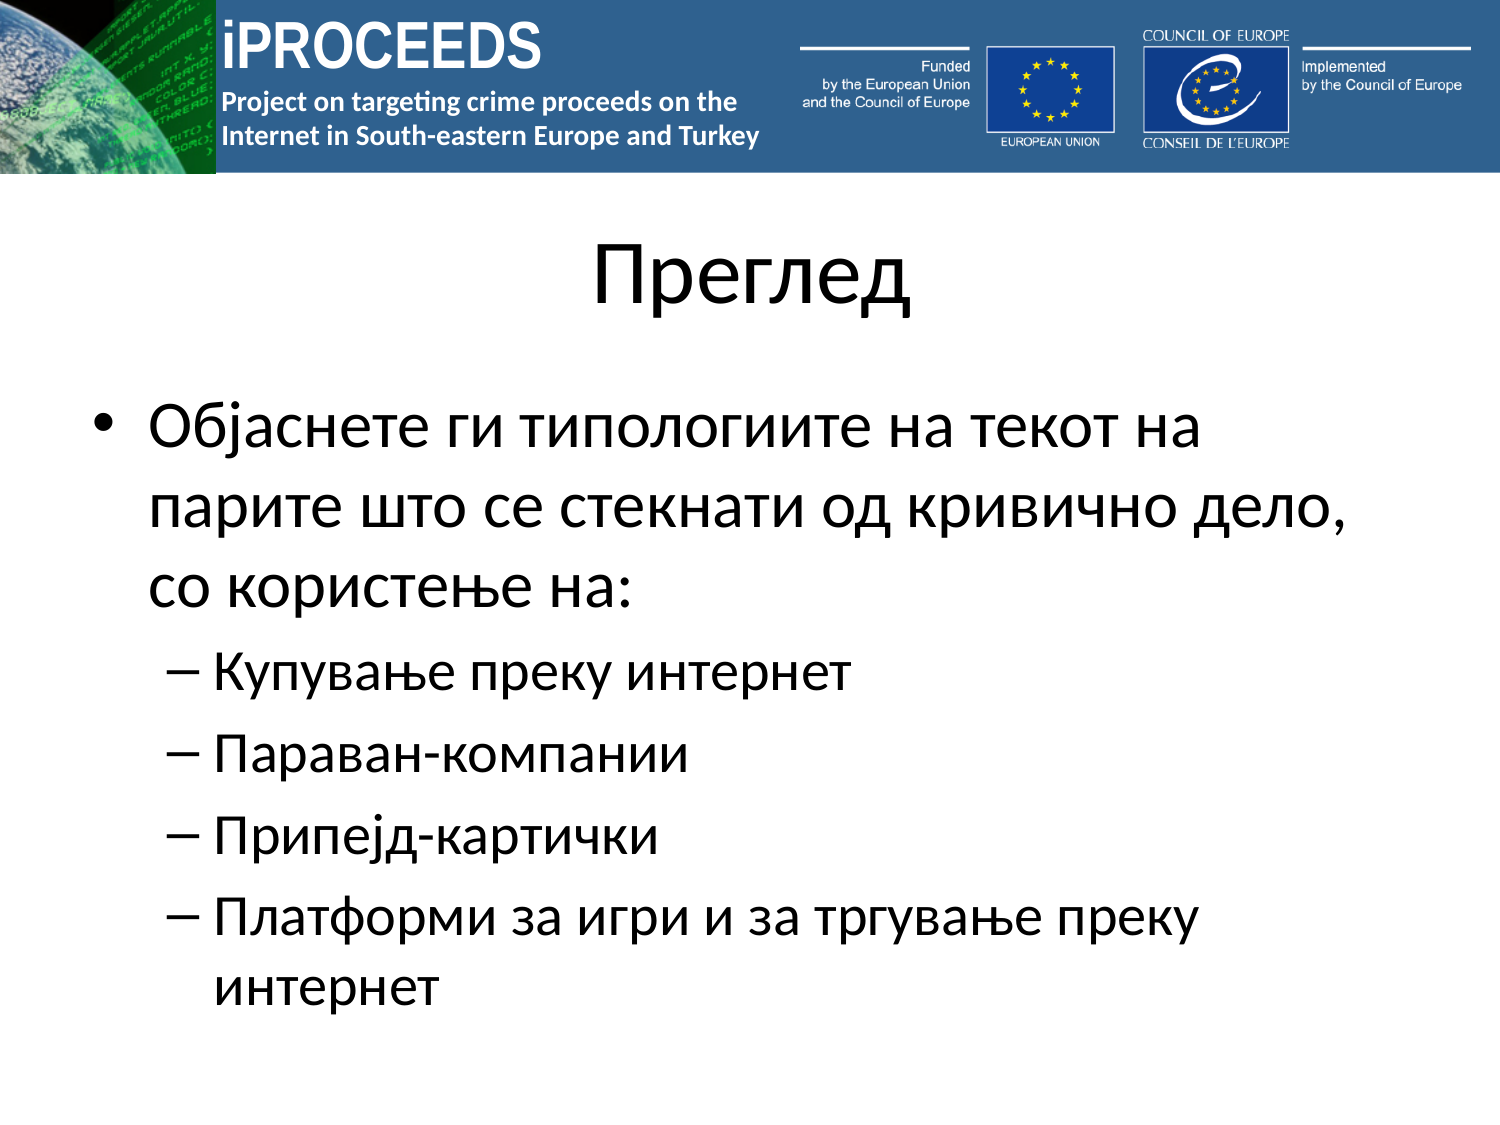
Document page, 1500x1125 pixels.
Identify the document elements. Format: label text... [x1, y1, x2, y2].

list Објаснете ги типологиите на текот на парите што се стекнати од кривично дело, со користење на: Купување преку интернет Параван-компании Припејд-картички Платформи за игри и за тргување преку интернет [76, 373, 1427, 1017]
picture [0, 0, 216, 174]
title Преглед [76, 172, 1427, 361]
picture [800, 30, 1471, 148]
